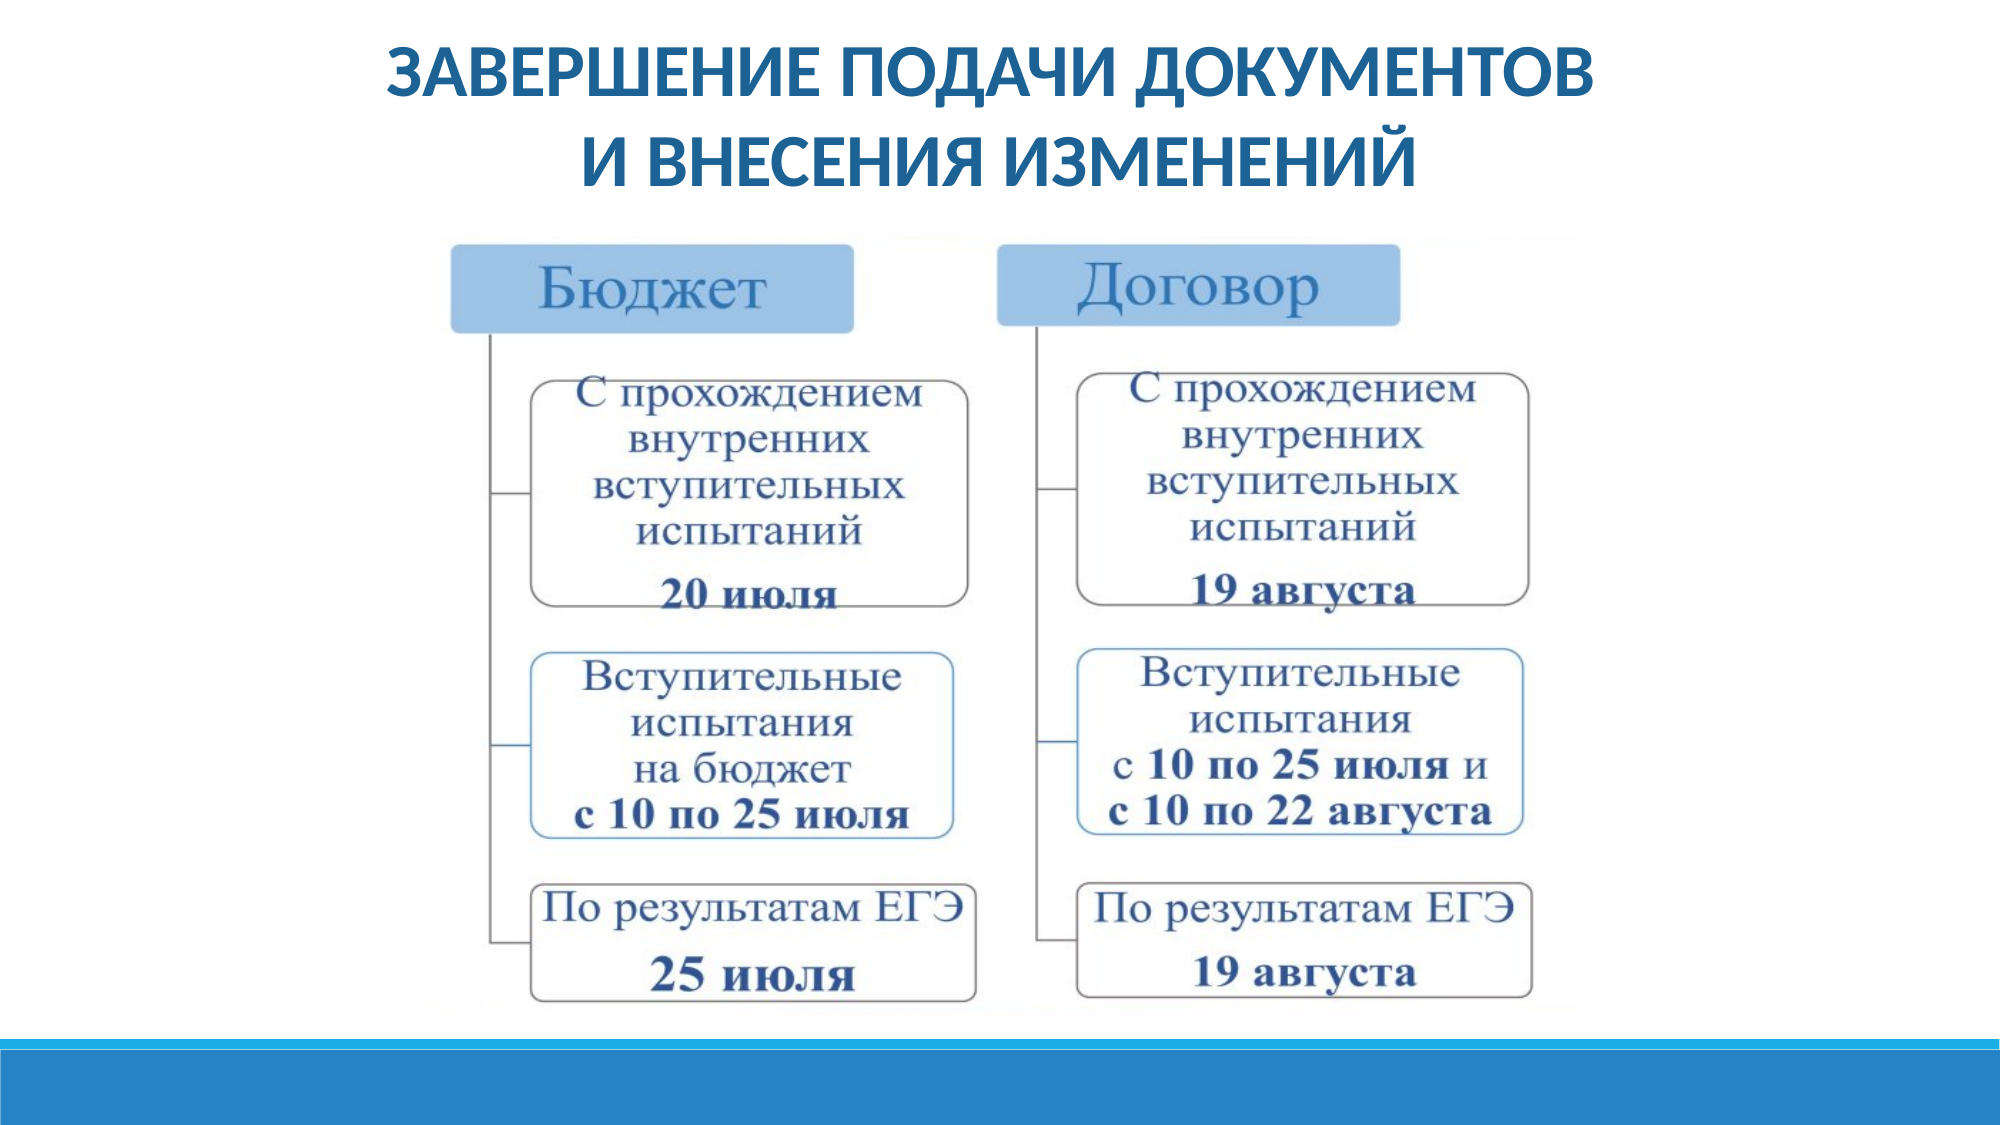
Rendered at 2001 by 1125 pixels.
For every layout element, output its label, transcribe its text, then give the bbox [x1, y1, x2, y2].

picture [424, 235, 1576, 1015]
text_box ЗАВЕРШЕНИЕ ПОДАЧИ ДОКУМЕНТОВ И ВНЕСЕНИЯ ИЗМЕНЕНИЙ [0, 14, 2000, 209]
